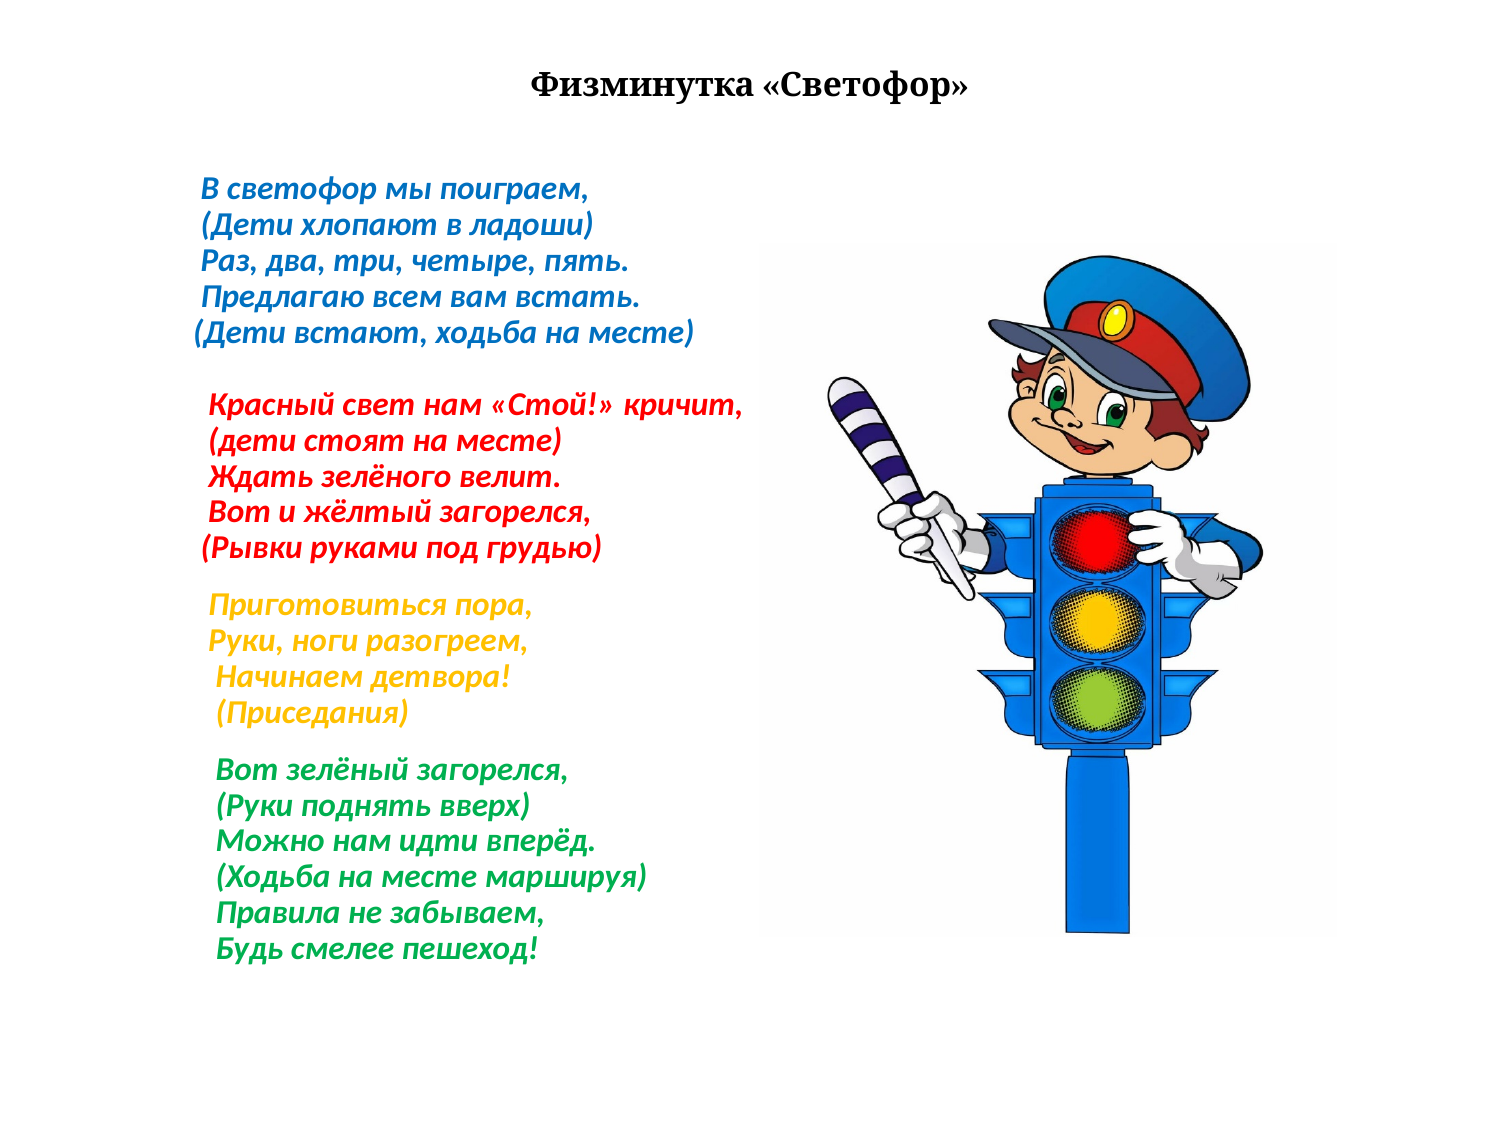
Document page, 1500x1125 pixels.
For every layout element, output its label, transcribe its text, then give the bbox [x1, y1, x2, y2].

picture [759, 243, 1337, 937]
title Физминутка «Светофор» [103, 59, 1397, 111]
list В светофор мы поиграем, (Дети хлопают в ладоши) Раз, два, три, четыре, пять. Предлагаю всем вам встать. (Дети встают, ходьба на месте) Красный свет нам «Стой!» кричит, (дети стоят на месте) Ждать зелёного велит. Вот и жёлтый загорелся, (Рывки руками под грудью) Приготовиться пора, Руки, ноги разогреем, Начинаем детвора! (Приседания) Вот зелёный загорелся, (Руки поднять вверх) Можно нам идти вперёд. (Ходьба на месте маршируя) Правила не забываем, Будь смелее пешеход! [103, 111, 1397, 1014]
